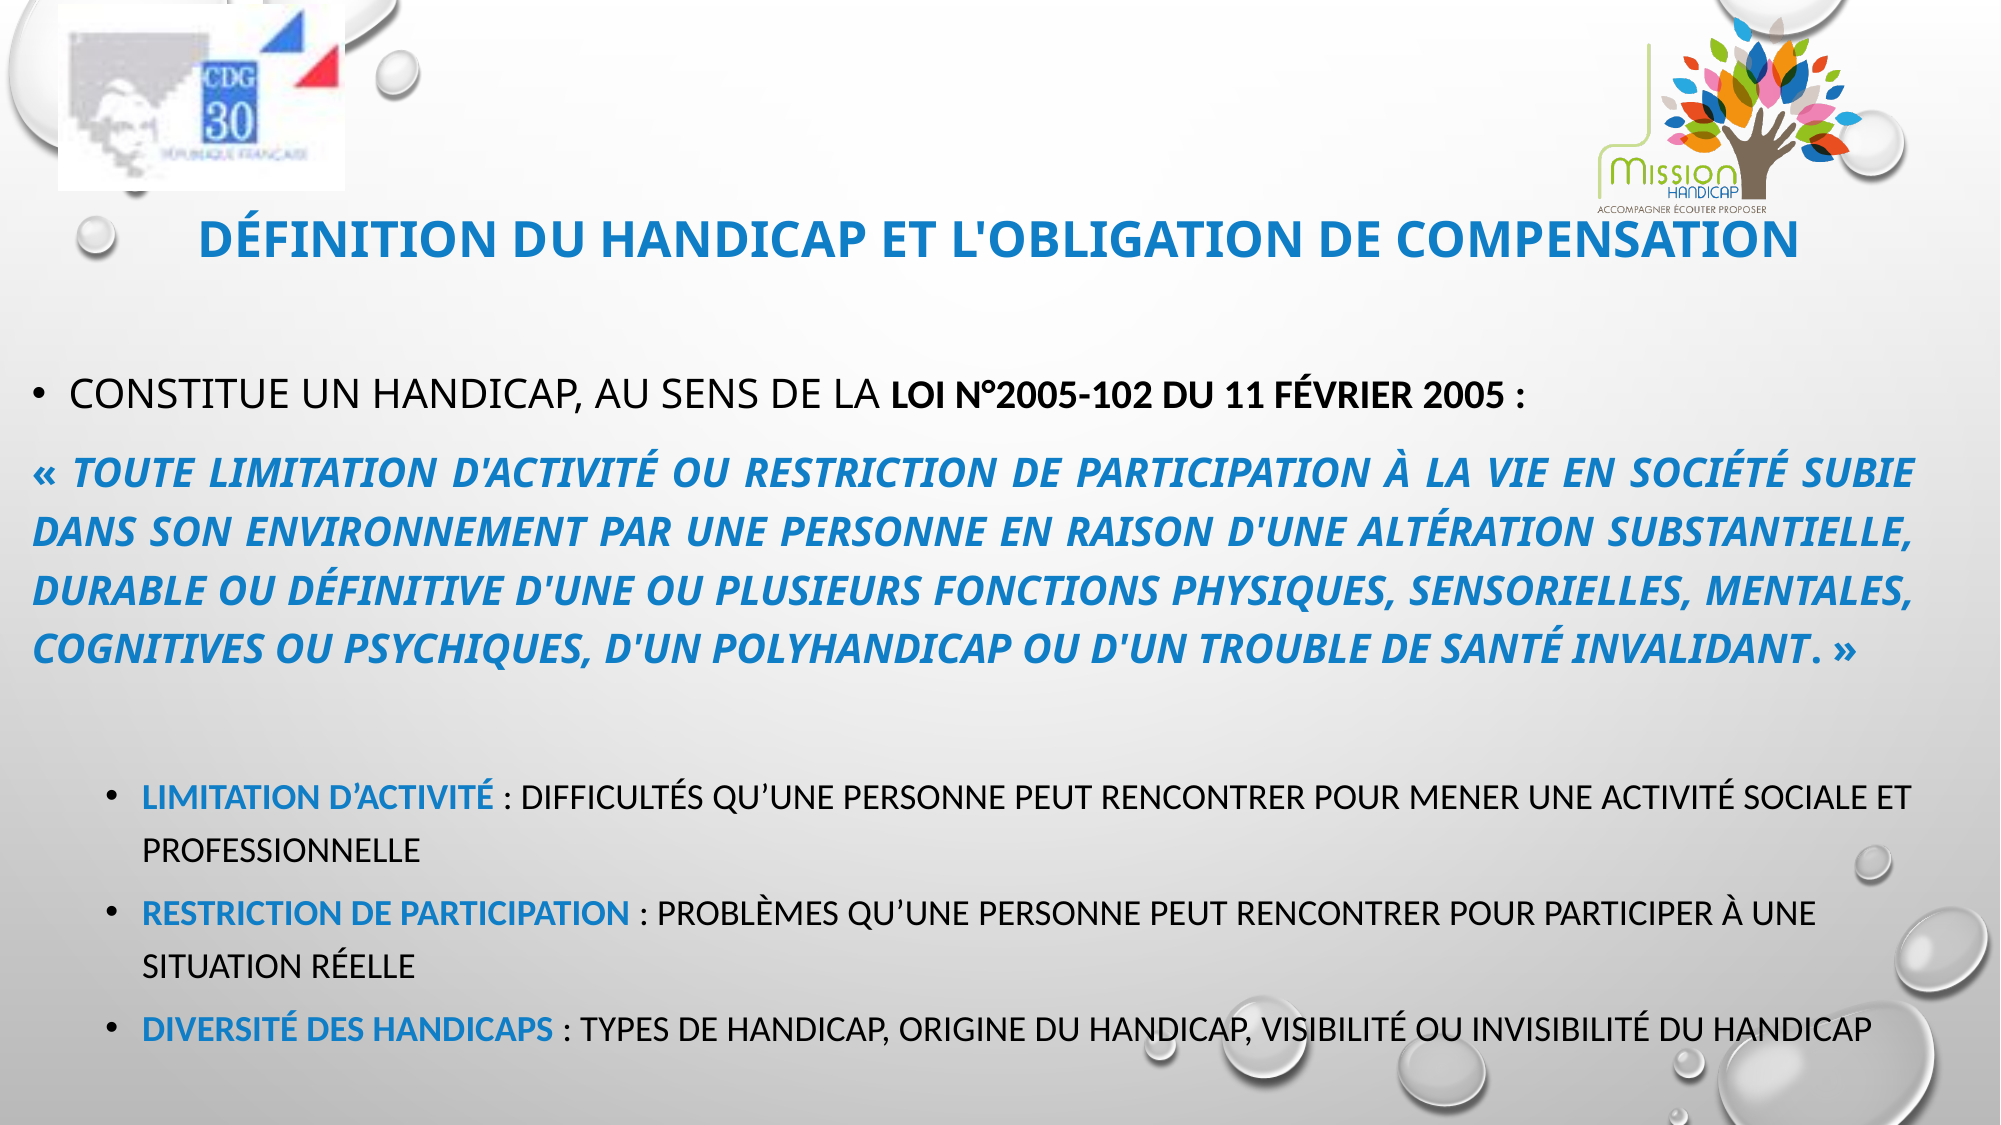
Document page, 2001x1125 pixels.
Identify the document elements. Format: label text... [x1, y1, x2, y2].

title Définition du handicap et l'obligation de compensation [149, 101, 1851, 280]
picture [0, 0, 2000, 1125]
list Constitue un handicap, au sens de la Loi n°2005-102 du 11 février 2005 : « toute limitation d'activité ou restriction de participation à la vie en société subie dans son environnement par une personne en raison d'une altération substantielle, durable ou définitive d'une ou plusieurs fonctions physiques, sensorielles, mentales, cognitives ou psychiques, d'un polyhandicap ou d'un trouble de santé invalidant. » Limitation d’activité : difficultés qu’une personne peut rencontrer pour mener une activité sociale et professionnelle Restriction de participation : problèmes qu’une personne peut rencontrer pour participer à une situation réelle Diversité des handicaps : types de handicap, origine du handicap, visibilité ou invisibilité du handicap [16, 280, 1931, 1086]
